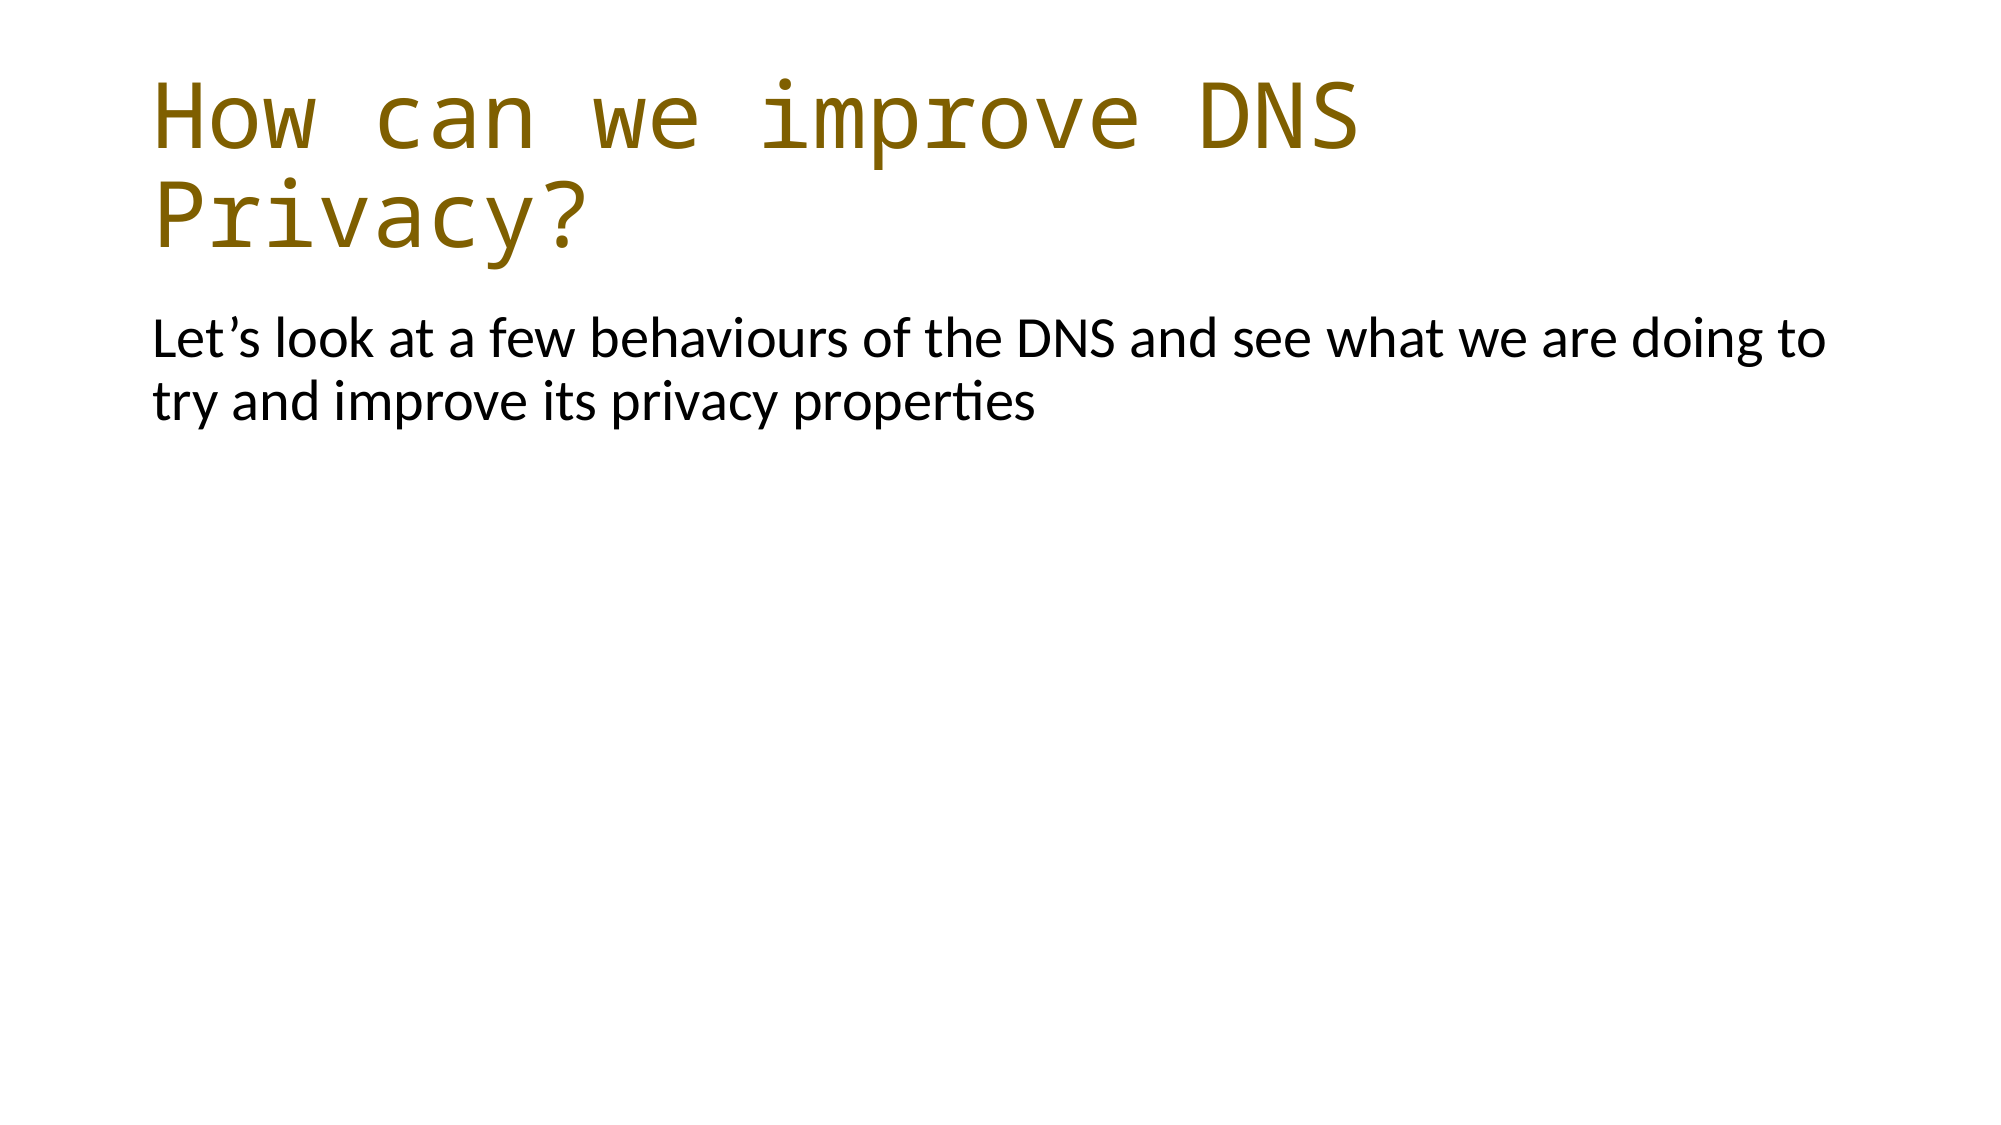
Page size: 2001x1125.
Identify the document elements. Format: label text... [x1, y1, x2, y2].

list Let’s look at a few behaviours of the DNS and see what we are doing to try and improve its privacy properties [137, 299, 1863, 1014]
title How can we improve DNS Privacy? [137, 59, 1863, 278]
